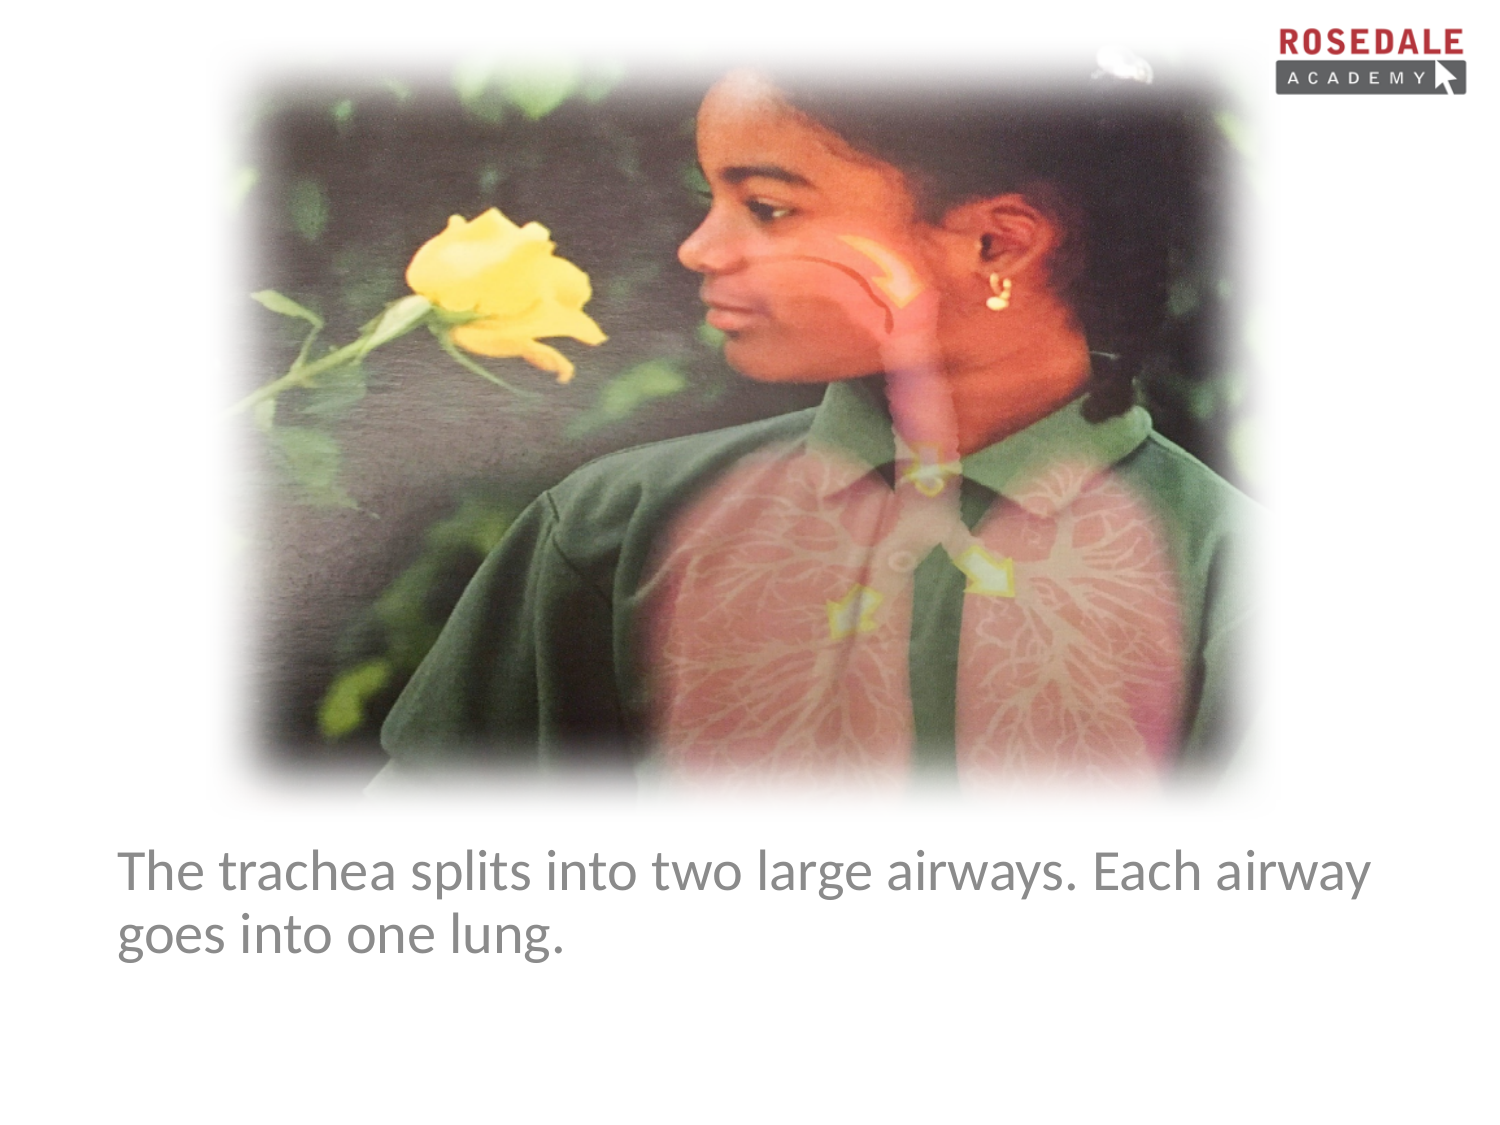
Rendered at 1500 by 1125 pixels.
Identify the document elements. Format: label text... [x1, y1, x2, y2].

picture [206, 22, 1472, 822]
list The trachea splits into two large airways. Each airway goes into one lung. [102, 833, 1397, 1080]
